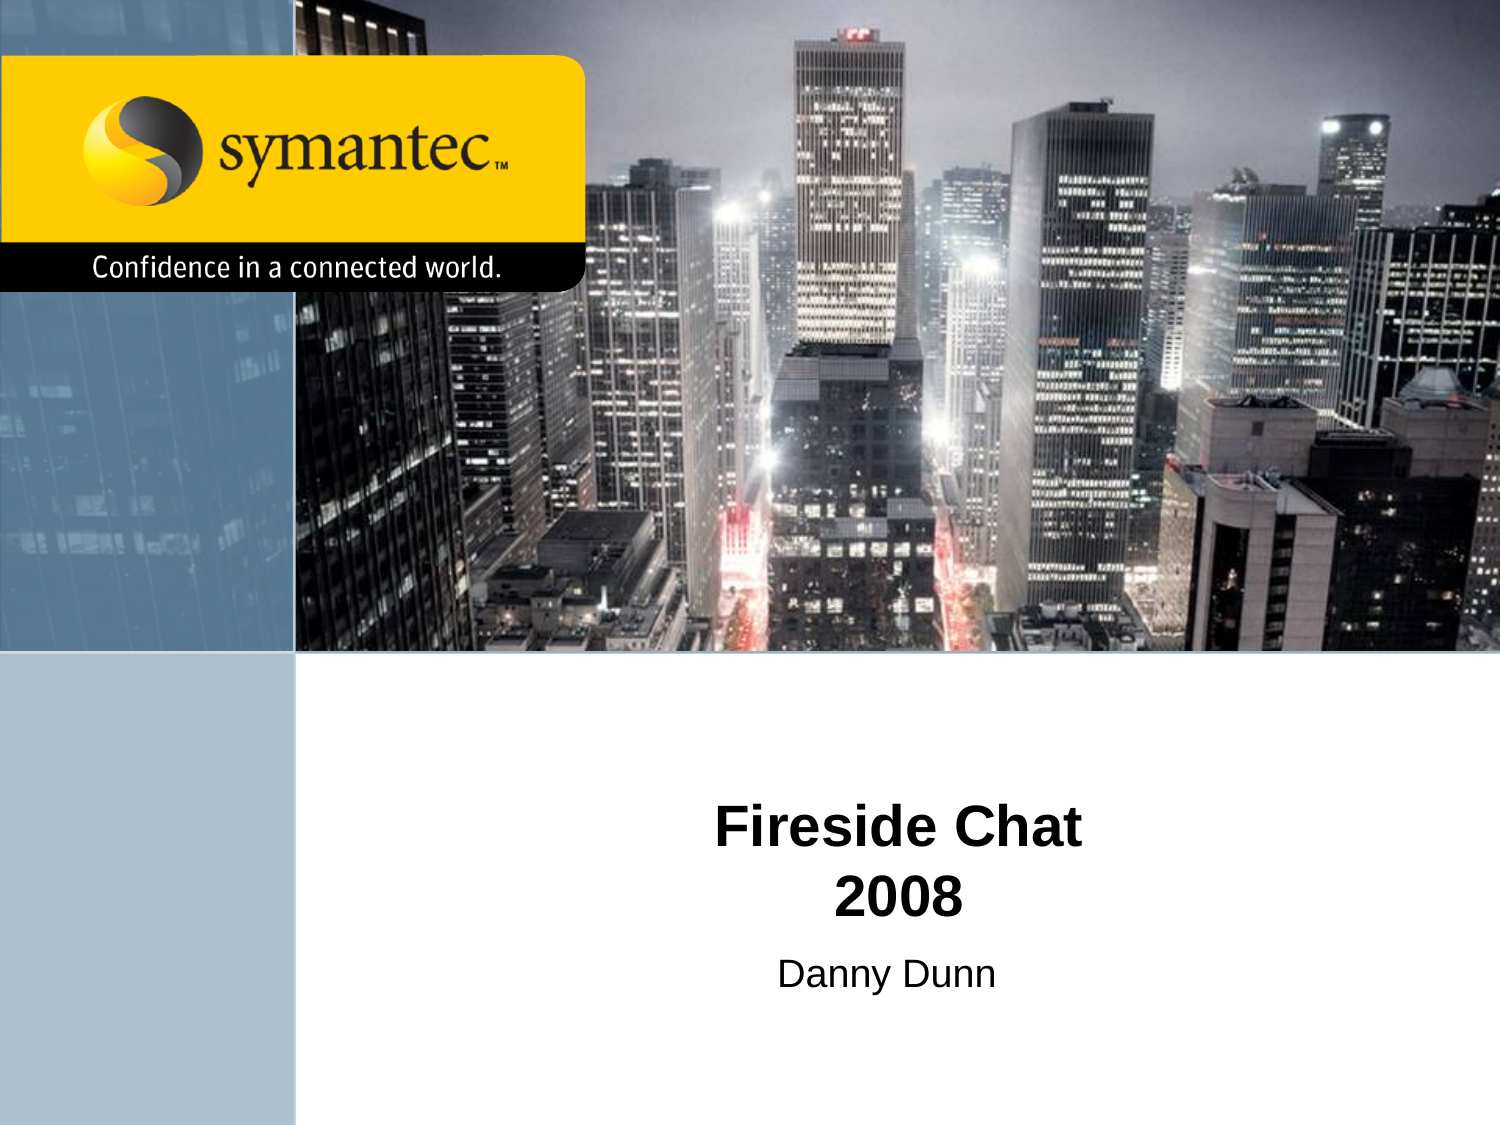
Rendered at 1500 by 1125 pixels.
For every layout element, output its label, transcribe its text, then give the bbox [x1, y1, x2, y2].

title Fireside Chat 2008 [298, 771, 1500, 944]
picture [0, 292, 292, 651]
picture [0, 0, 292, 242]
picture [296, 0, 1500, 651]
picture [80, 92, 511, 210]
picture [92, 253, 503, 280]
subtitle Danny Dunn [333, 901, 1441, 1048]
